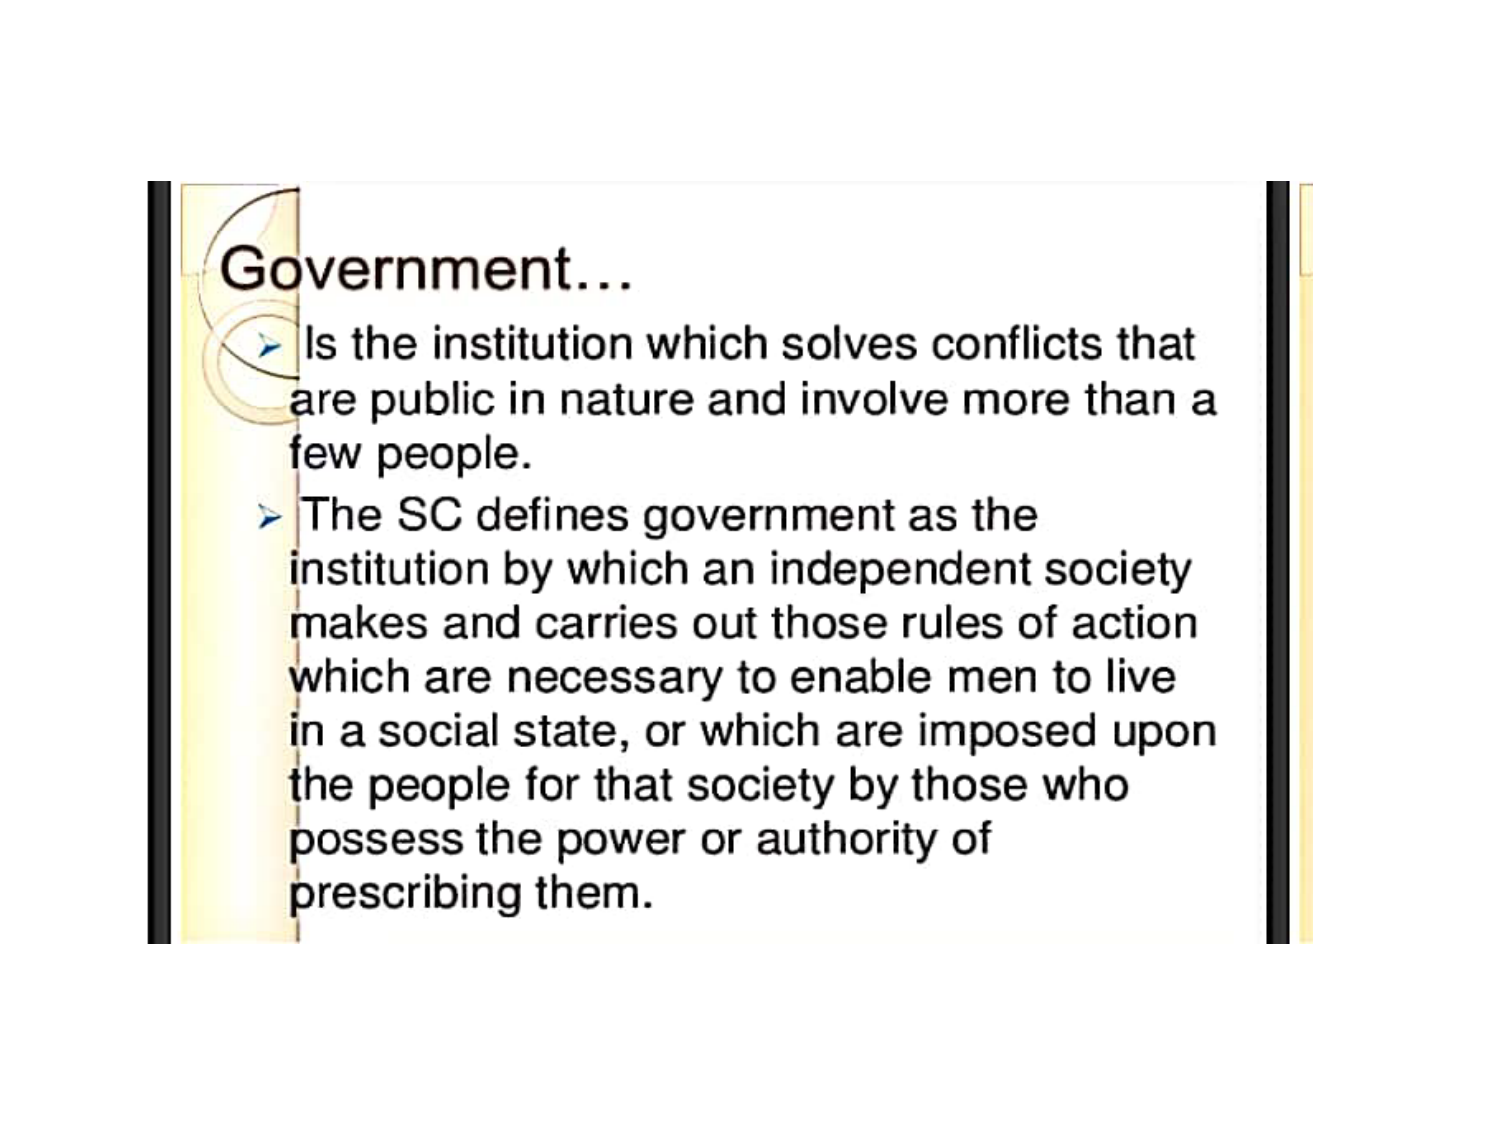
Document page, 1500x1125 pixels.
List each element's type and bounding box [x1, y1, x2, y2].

picture [124, 180, 1313, 944]
